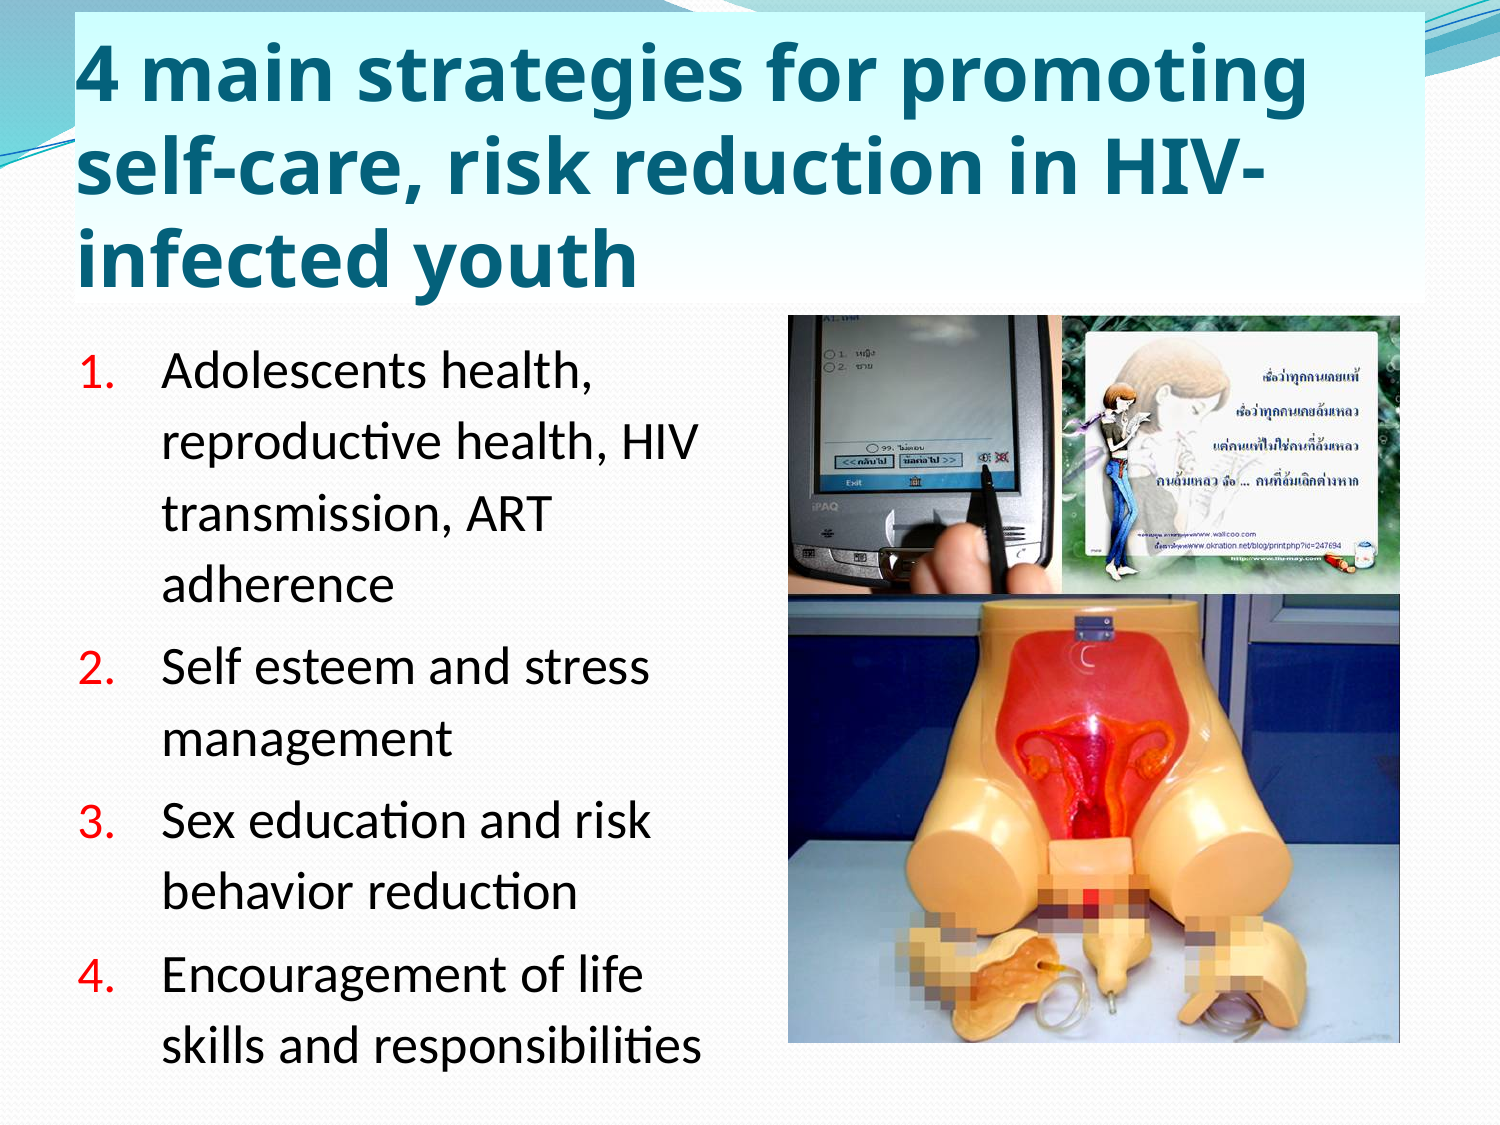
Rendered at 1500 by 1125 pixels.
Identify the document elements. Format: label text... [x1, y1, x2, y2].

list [788, 314, 1400, 1043]
list Adolescents health, reproductive health, HIV transmission, ART adherence Self esteem and stress management Sex education and risk behavior reduction Encouragement of life skills and responsibilities [62, 320, 750, 1063]
title 4 main strategies for promoting self-care, risk reduction in HIV-infected youth [75, 12, 1425, 303]
